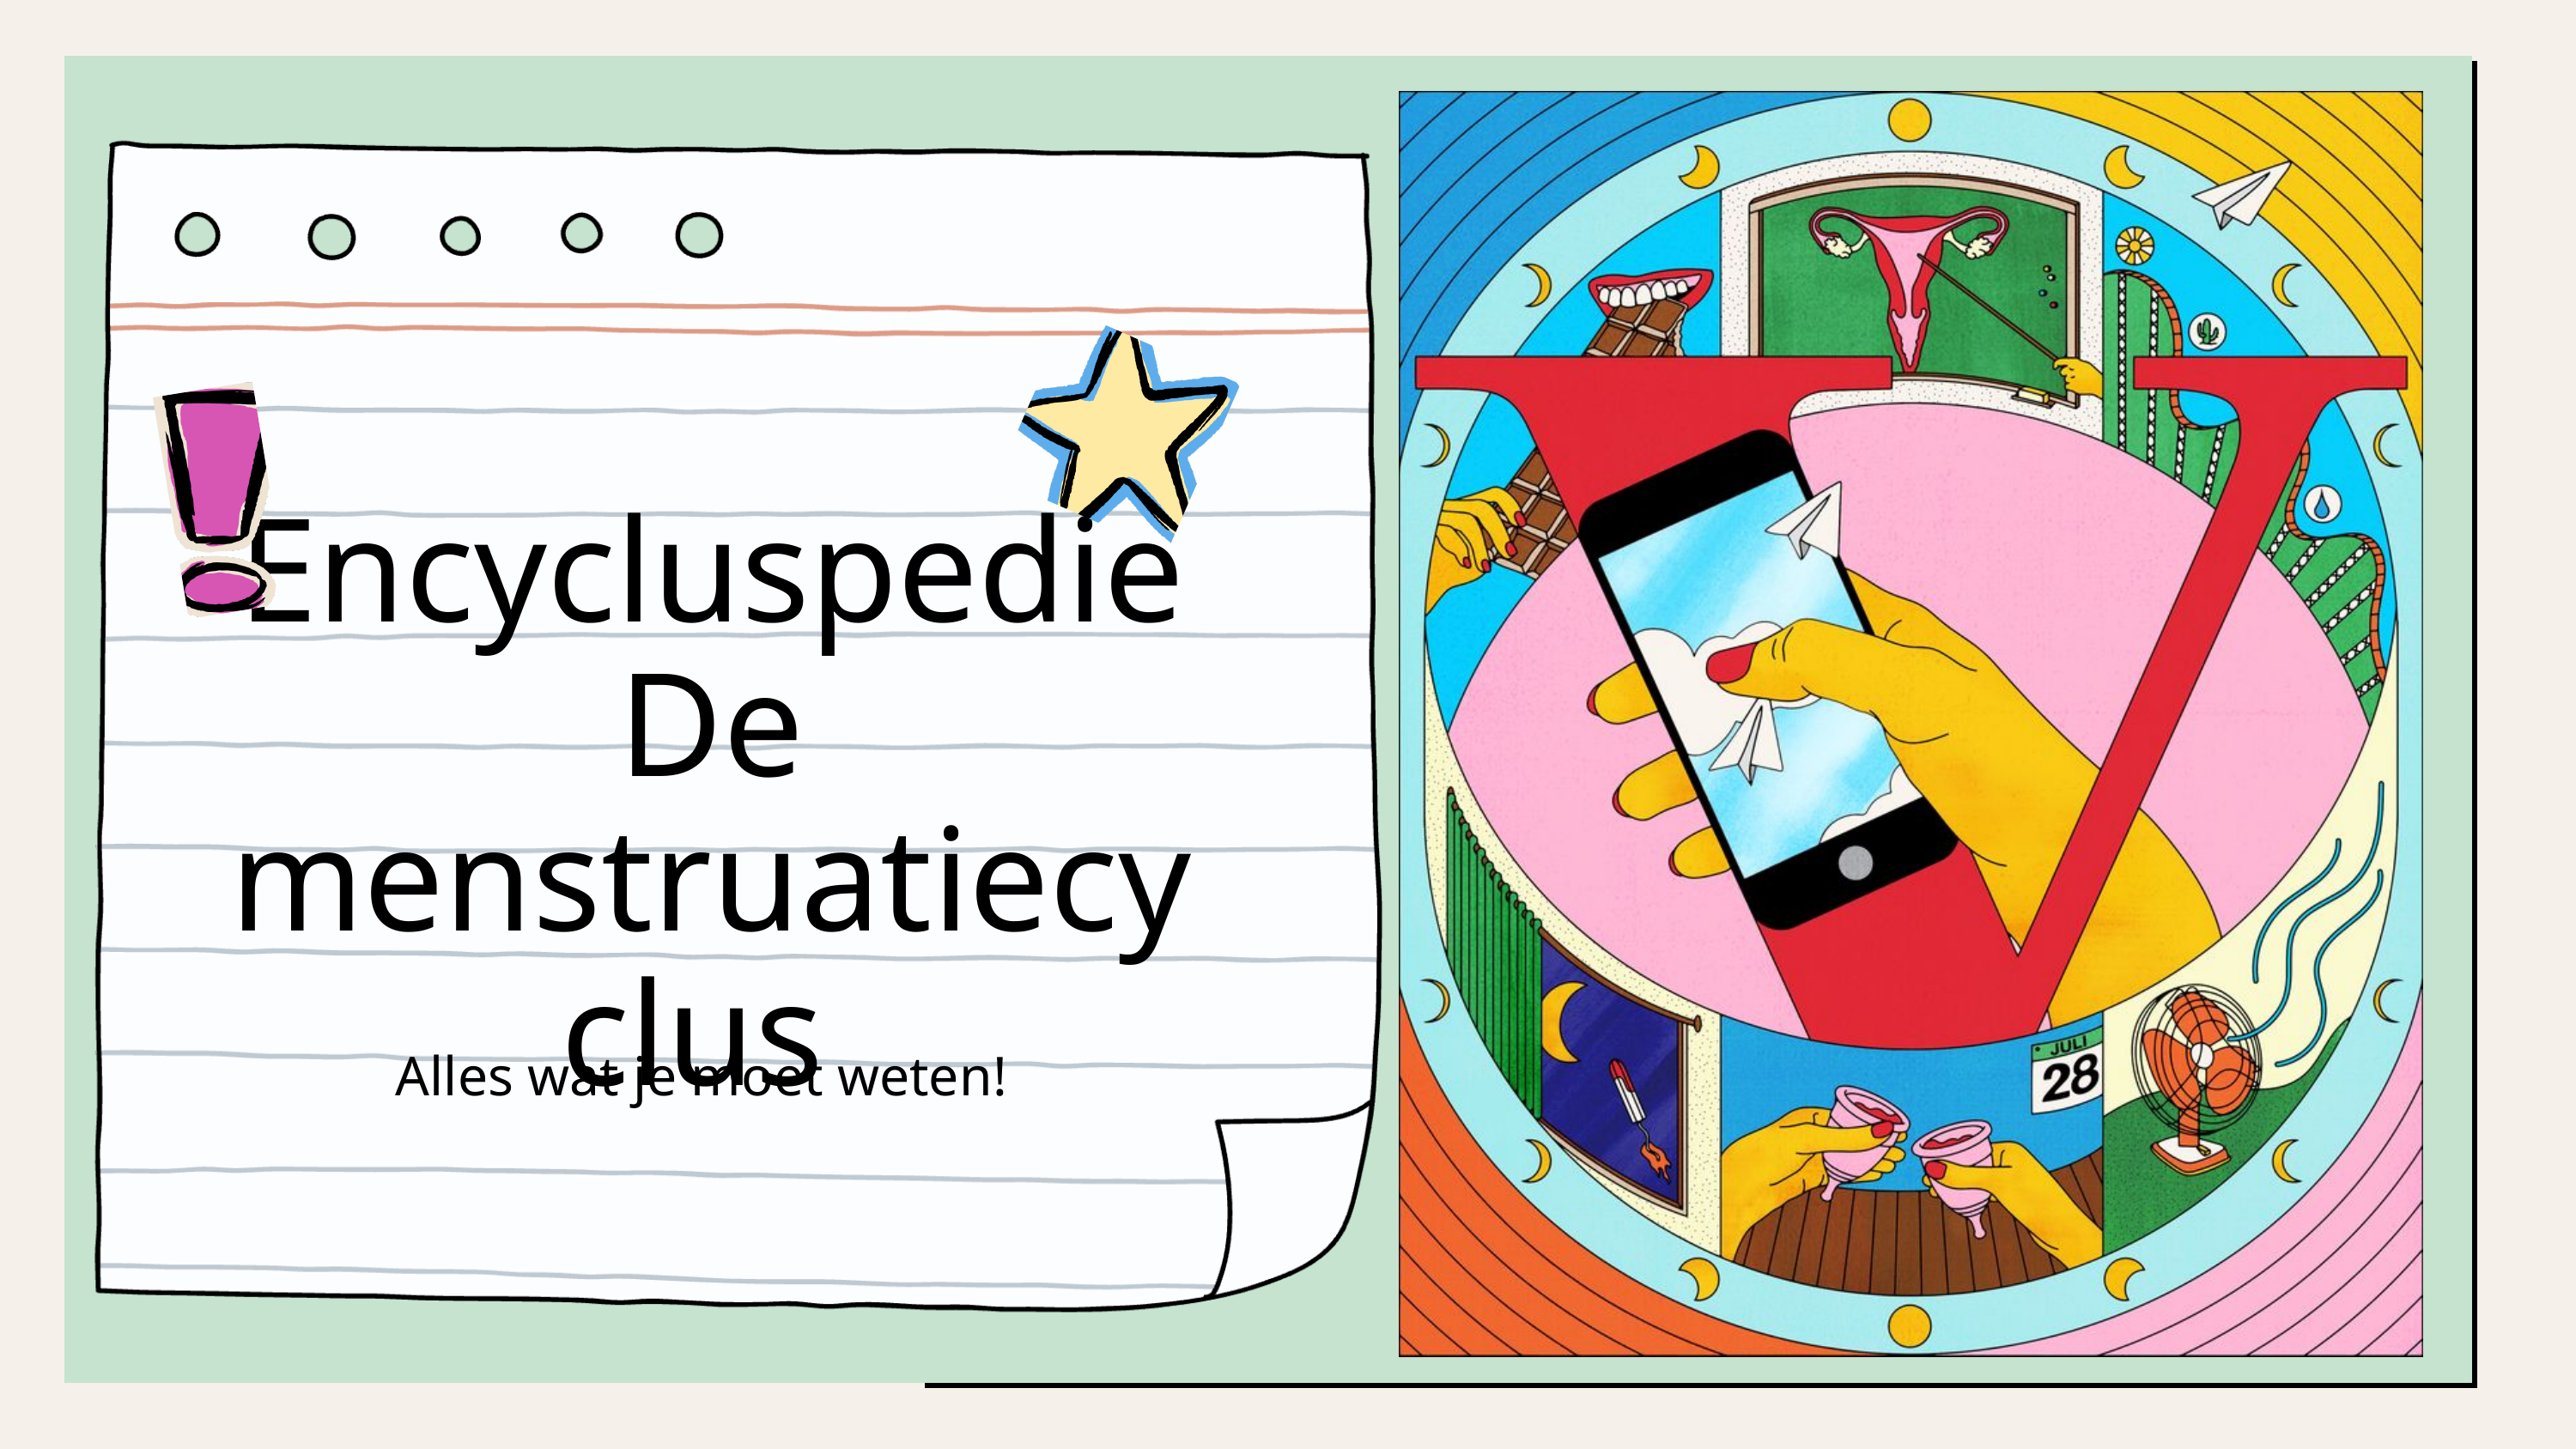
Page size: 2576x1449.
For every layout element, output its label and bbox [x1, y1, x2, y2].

picture [85, 91, 2424, 1357]
text_box [924, 34, 2478, 1388]
text_box [64, 39, 2473, 1384]
